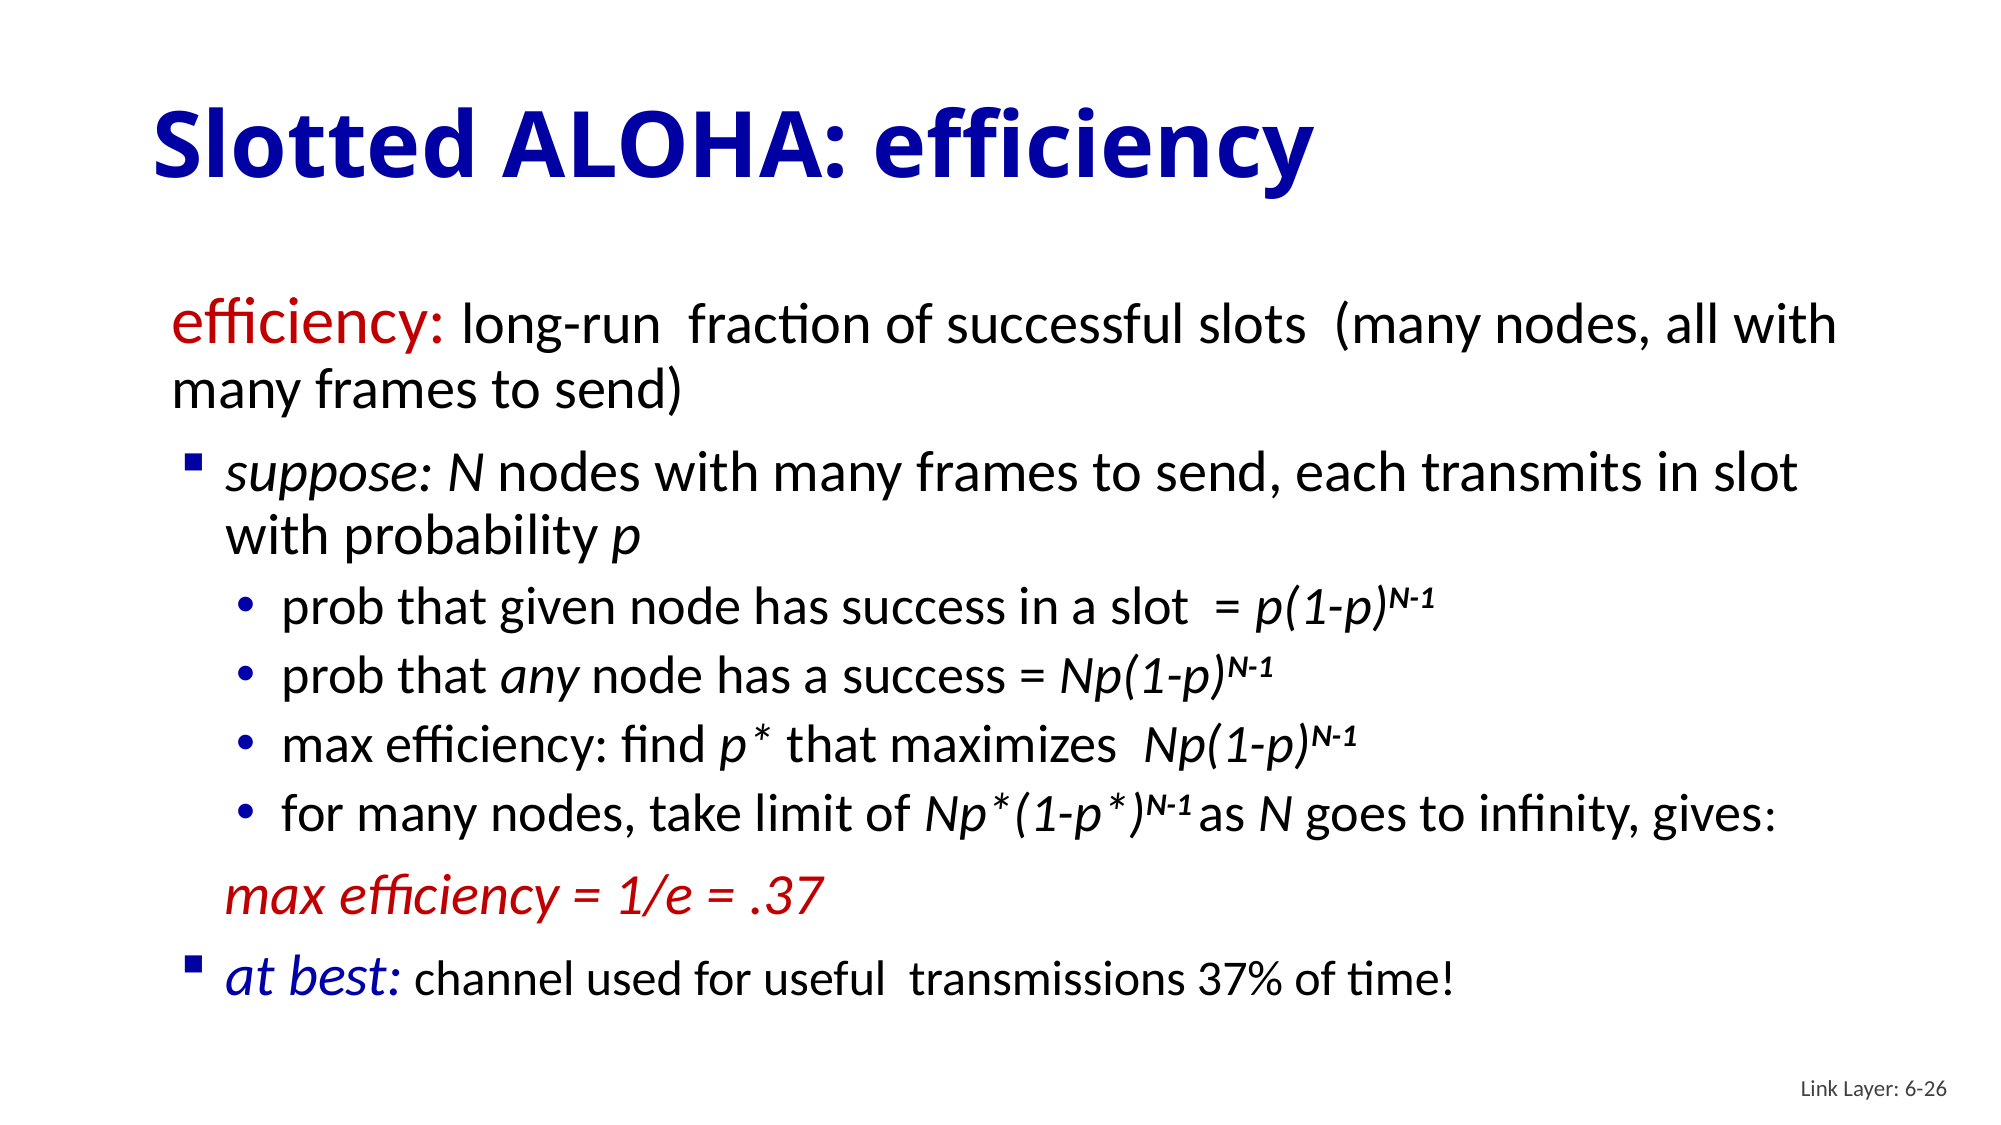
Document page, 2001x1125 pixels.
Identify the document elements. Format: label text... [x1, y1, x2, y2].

list efficiency: long-run fraction of successful slots (many nodes, all with many frames to send) suppose: N nodes with many frames to send, each transmits in slot with probability p prob that given node has success in a slot = p(1-p)N-1 prob that any node has a success = Np(1-p)N-1 max efficiency: find p* that maximizes Np(1-p)N-1 for many nodes, take limit of Np*(1-p*)N-1 as N goes to infinity, gives: max efficiency = 1/e = .37 at best: channel used for useful transmissions 37% of time! [135, 278, 1861, 1057]
slide_number Link Layer: 6-26 [1512, 1056, 1963, 1117]
title Slotted ALOHA: efficiency [137, 74, 1863, 221]
